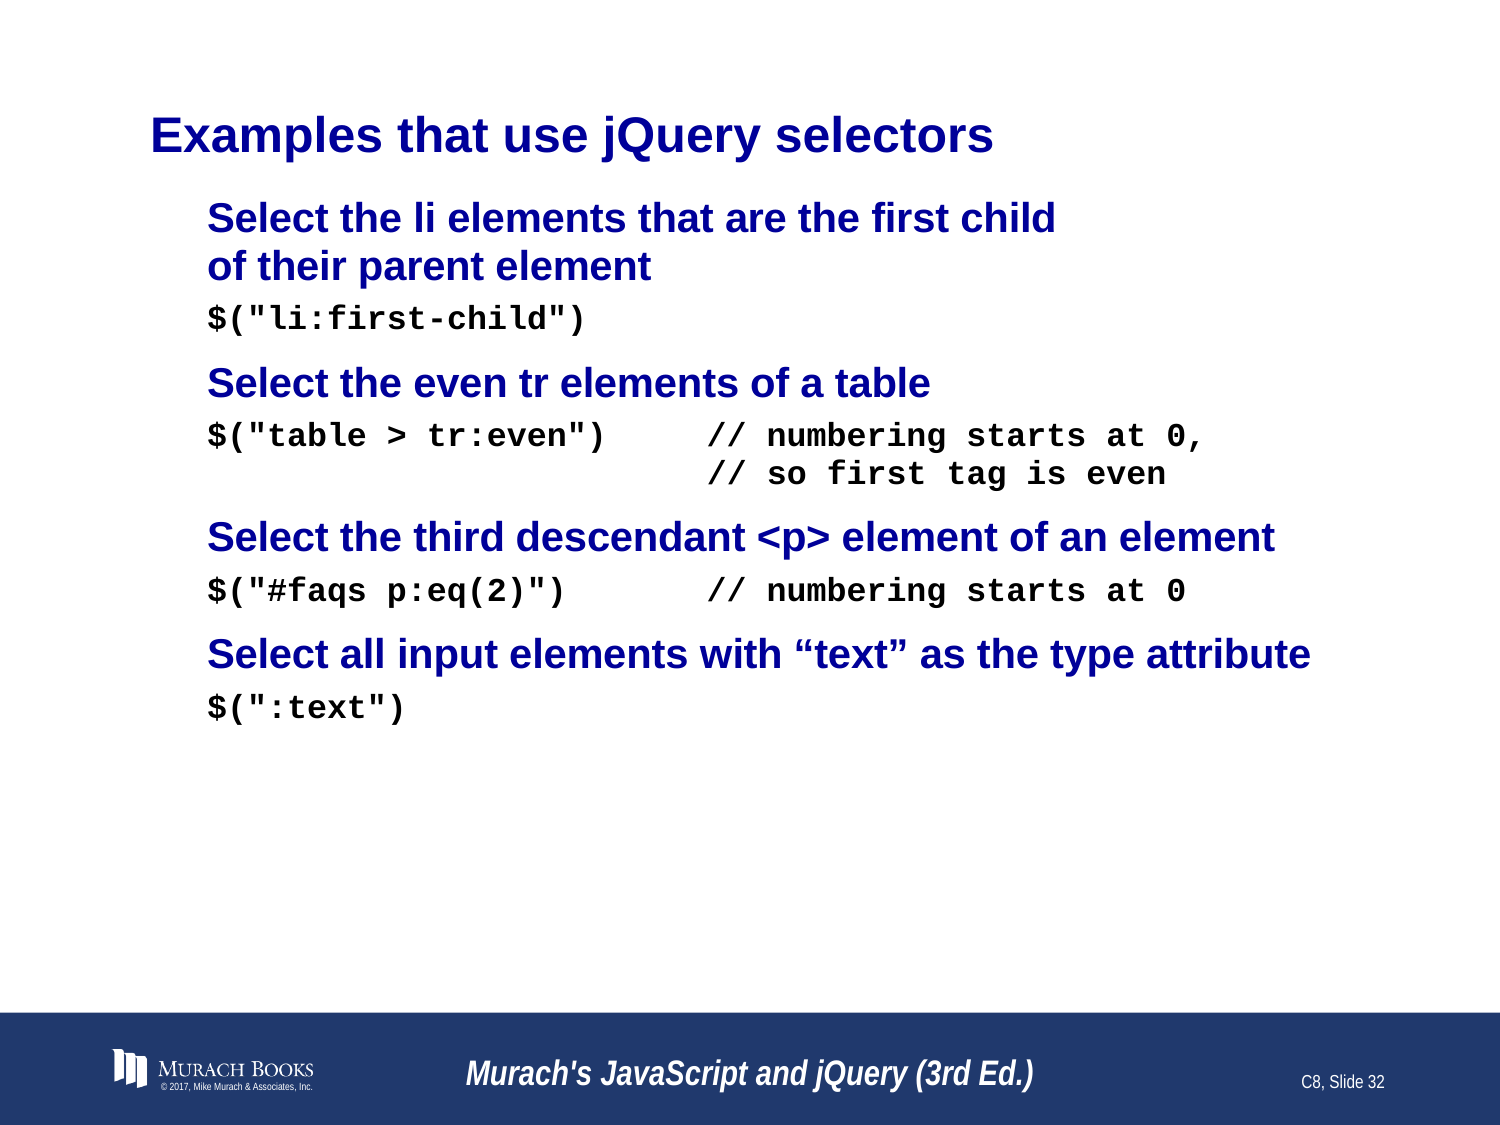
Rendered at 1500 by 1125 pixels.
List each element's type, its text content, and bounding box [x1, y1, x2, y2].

footer © 2017, Mike Murach & Associates, Inc. [12, 1025, 463, 1100]
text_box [149, 174, 1350, 729]
slide_number C8, Slide 32 [1087, 1025, 1400, 1100]
title Examples that use jQuery selectors [150, 102, 1350, 164]
slide_number Murach's JavaScript and jQuery (3rd Ed.) [463, 1025, 1050, 1100]
